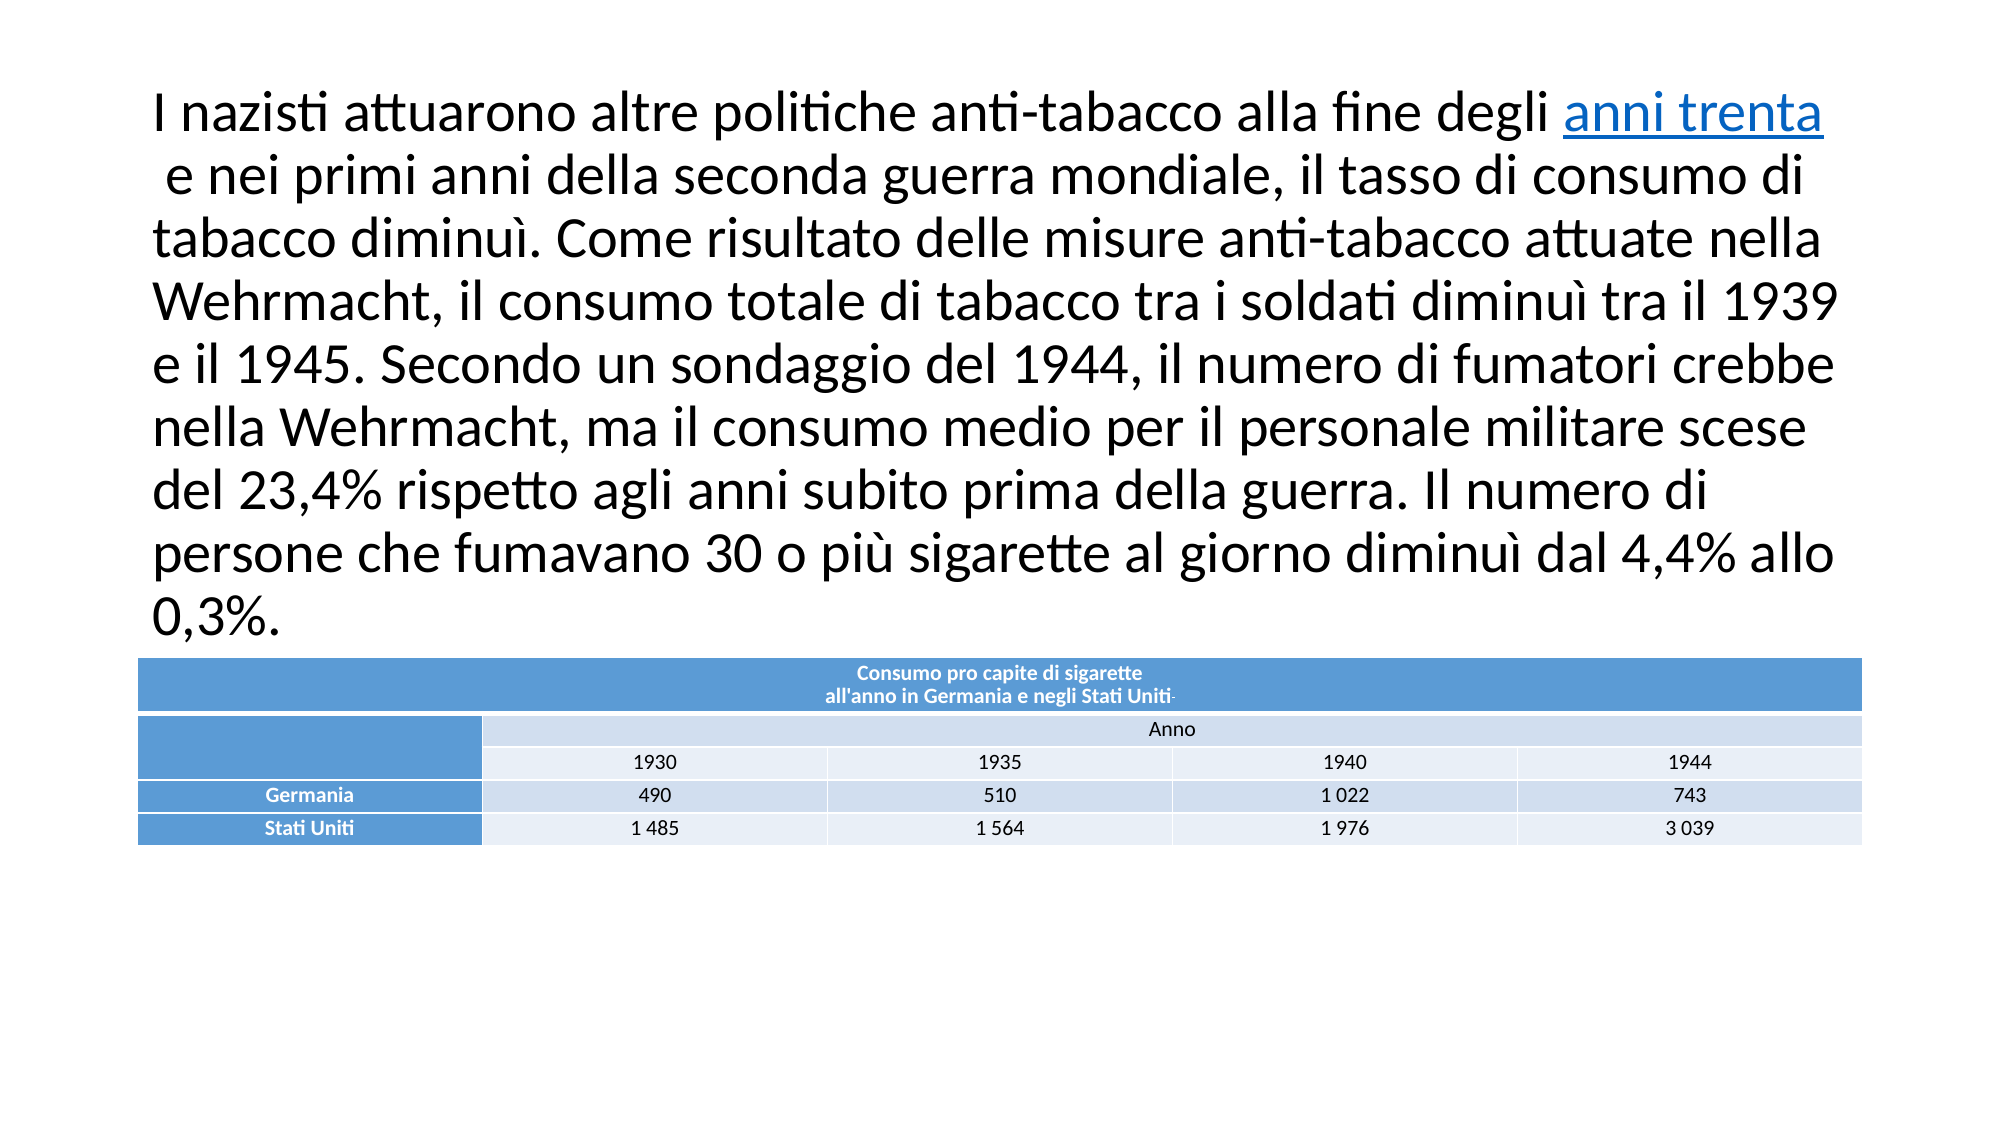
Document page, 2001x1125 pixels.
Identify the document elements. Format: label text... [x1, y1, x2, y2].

table_cell 1944 [1518, 748, 1862, 779]
table_cell 1935 [828, 748, 1172, 779]
table_cell 743 [1518, 781, 1862, 812]
table_cell 510 [828, 781, 1172, 812]
table_cell 1 485 [483, 814, 827, 845]
table_cell 490 [483, 781, 827, 812]
table_cell Germania [138, 781, 482, 812]
table_cell Anno [483, 716, 1862, 746]
table_cell 1940 [1173, 748, 1517, 779]
table_cell Stati Uniti [138, 814, 482, 845]
table_header Consumo pro capite di sigarette all'anno in Germania e negli Stati Uniti [138, 658, 1862, 711]
list I nazisti attuarono altre politiche anti-tabacco alla fine degli anni trenta e nei primi anni della seconda guerra mondiale, il tasso di consumo di tabacco diminuì. Come risultato delle misure anti-tabacco attuate nella Wehrmacht, il consumo totale di tabacco tra i soldati diminuì tra il 1939 e il 1945. Secondo un sondaggio del 1944, il numero di fumatori crebbe nella Wehrmacht, ma il consumo medio per il personale militare scese del 23,4% rispetto agli anni subito prima della guerra. Il numero di persone che fumavano 30 o più sigarette al giorno diminuì dal 4,4% allo 0,3%. [137, 73, 1863, 656]
table_cell 1 564 [828, 814, 1172, 845]
table_cell 3 039 [1518, 814, 1862, 845]
table_cell [138, 716, 482, 779]
table_cell 1 022 [1173, 781, 1517, 812]
table_cell 1 976 [1173, 814, 1517, 845]
table_cell 1930 [483, 748, 827, 779]
